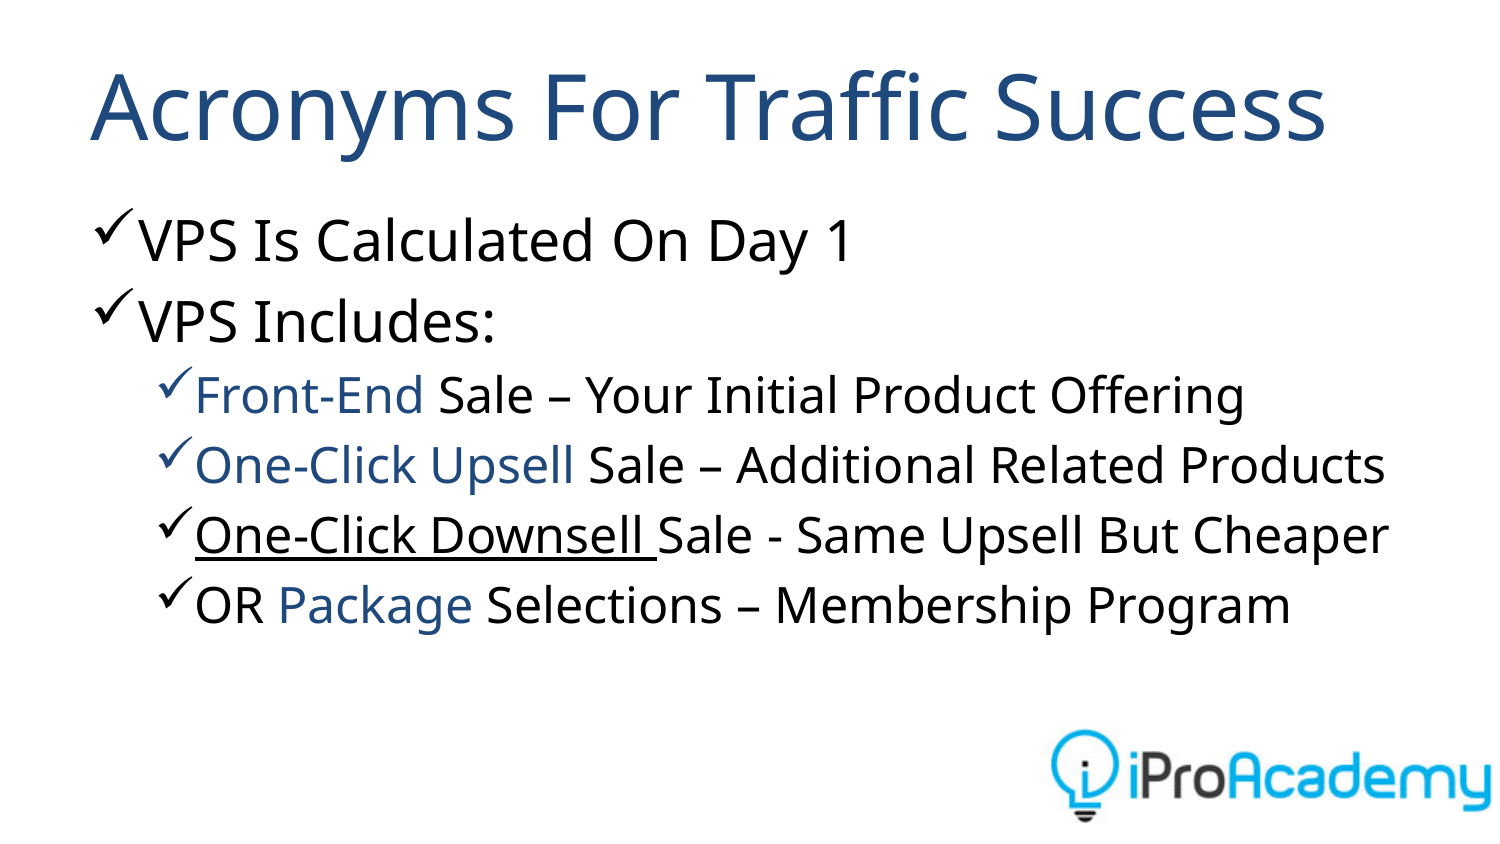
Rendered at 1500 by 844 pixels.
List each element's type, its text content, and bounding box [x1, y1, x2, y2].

title Acronyms For Traffic Success [75, 33, 1425, 175]
list VPS Is Calculated On Day 1 VPS Includes: Front-End Sale – Your Initial Product Offering One-Click Upsell Sale – Additional Related Products One-Click Downsell Sale - Same Upsell But Cheaper OR Package Selections – Membership Program [75, 196, 1425, 754]
picture [1047, 715, 1499, 841]
